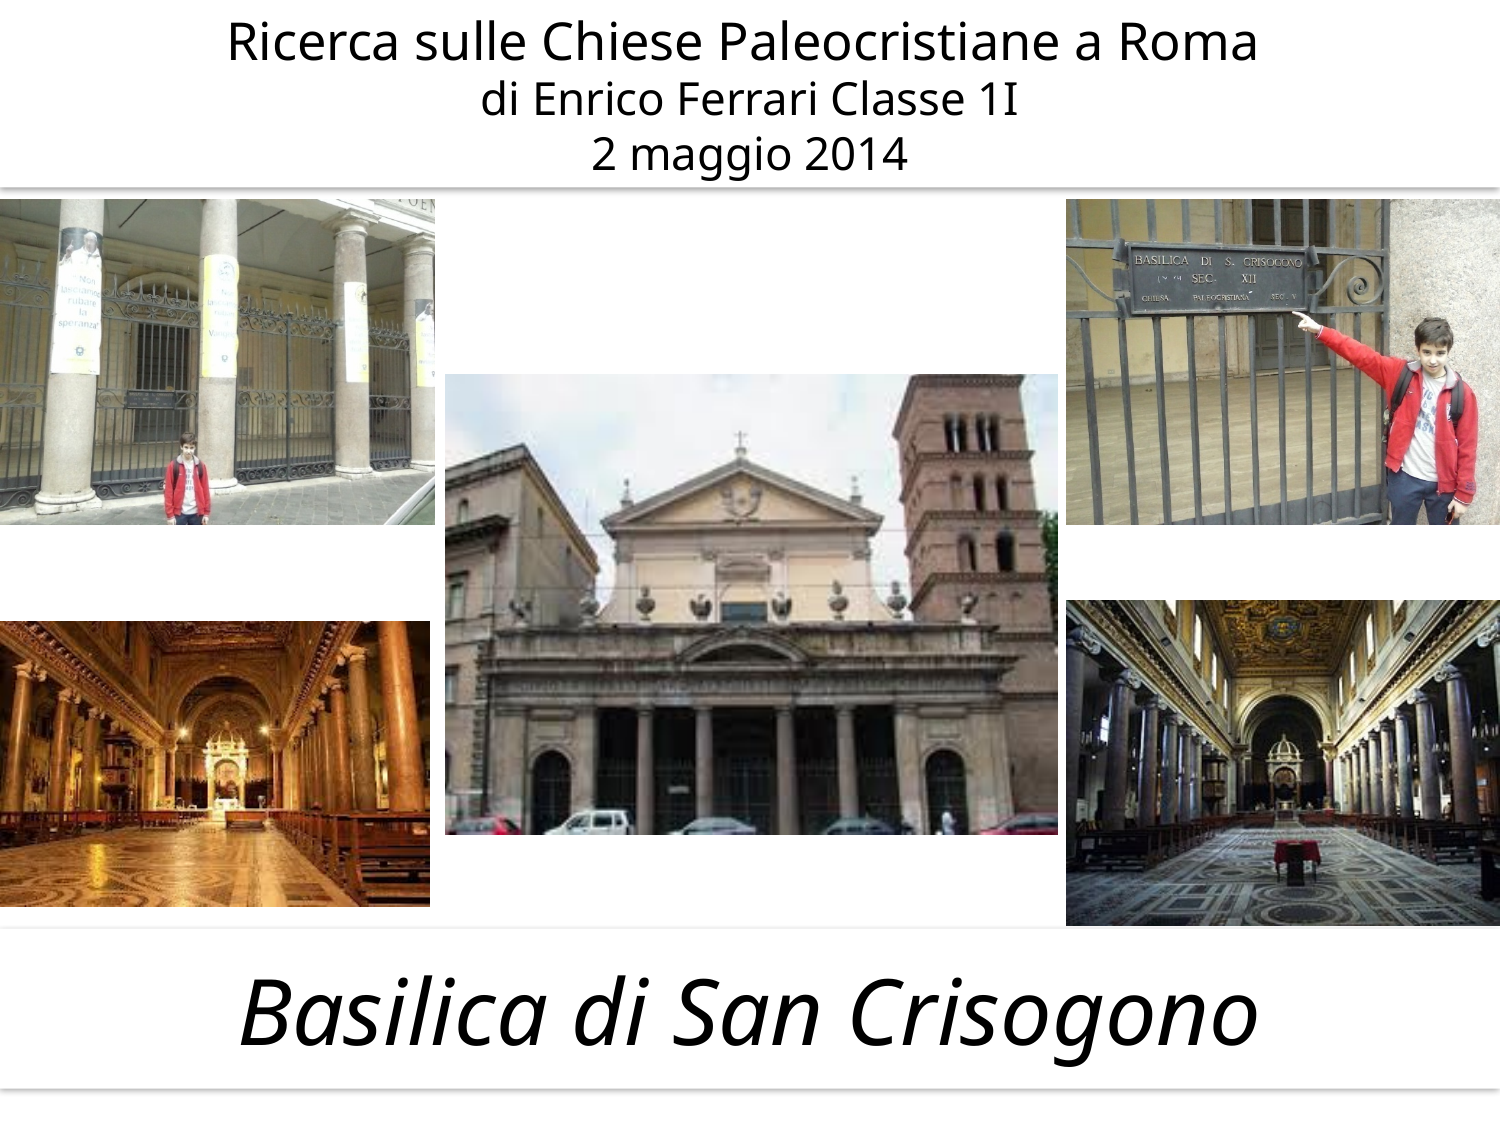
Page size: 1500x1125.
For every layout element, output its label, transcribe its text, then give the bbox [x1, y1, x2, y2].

title Ricerca sulle Chiese Paleocristiane a Roma di Enrico Ferrari Classe 1I 2 maggio 2014 [0, 0, 1500, 188]
picture [0, 620, 430, 908]
picture [0, 198, 435, 526]
picture [445, 374, 1059, 835]
picture [1066, 600, 1500, 927]
picture [1066, 198, 1500, 525]
text_box Basilica di San Crisogono [0, 928, 1500, 1089]
